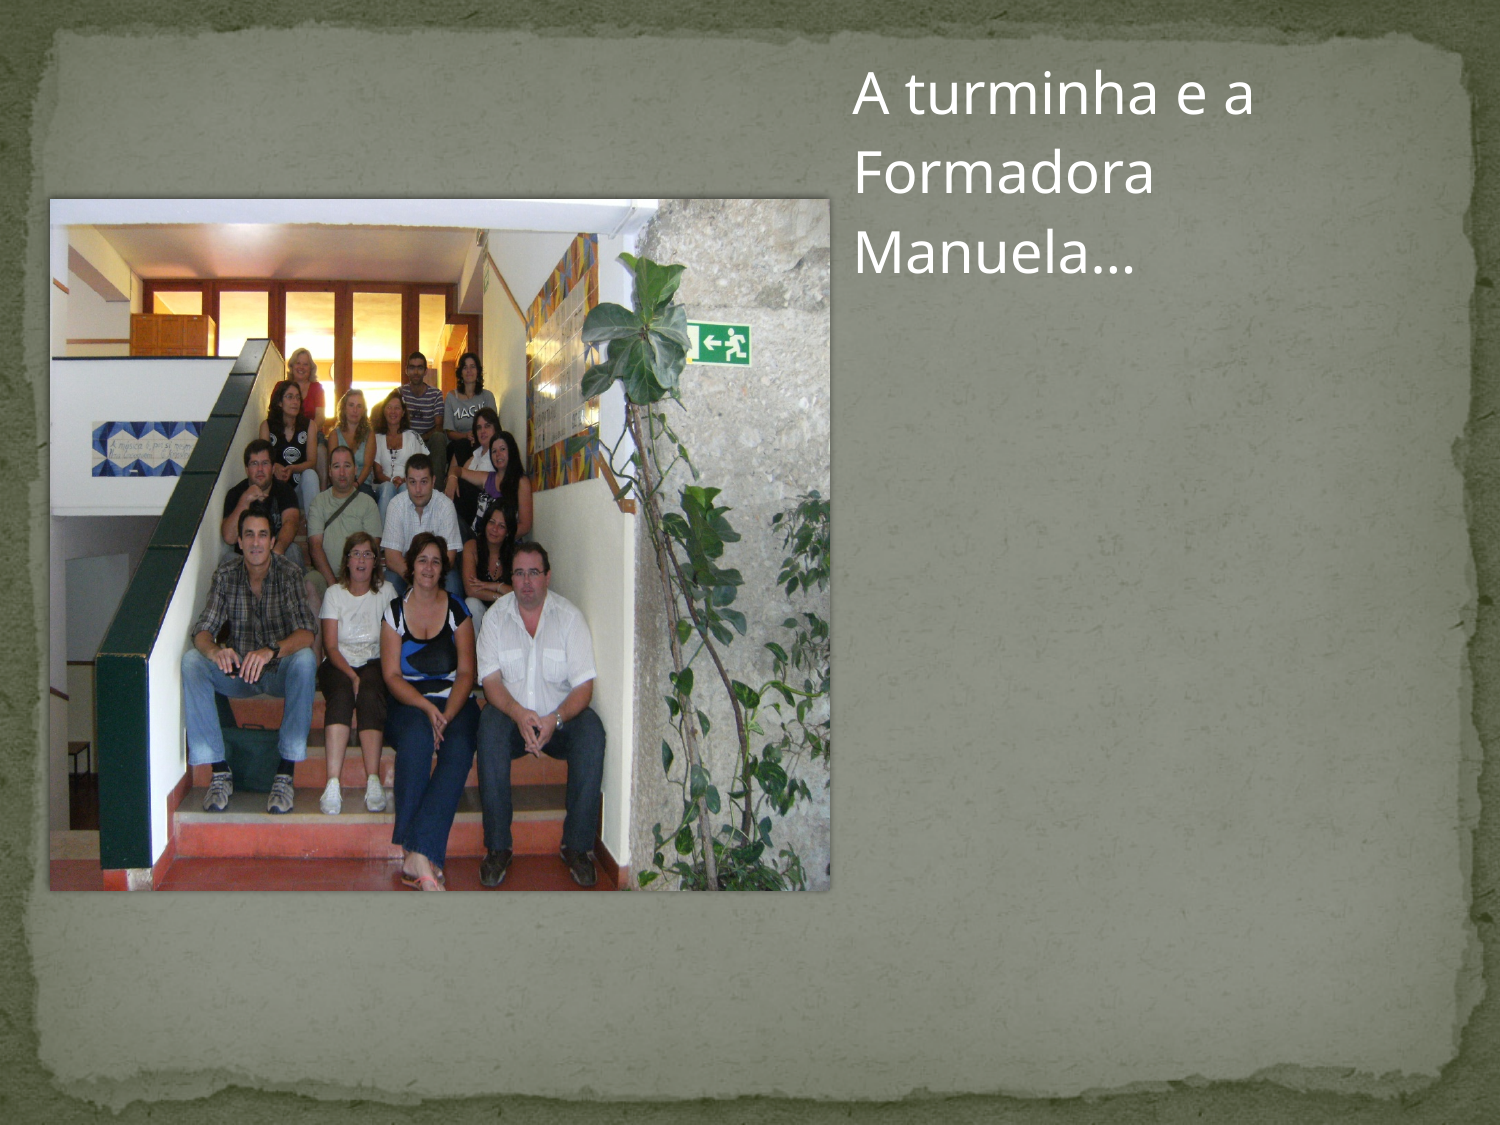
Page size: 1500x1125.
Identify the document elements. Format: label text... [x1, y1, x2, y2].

picture [50, 199, 830, 891]
list A turminha e a Formadora Manuela… [837, 37, 1363, 663]
